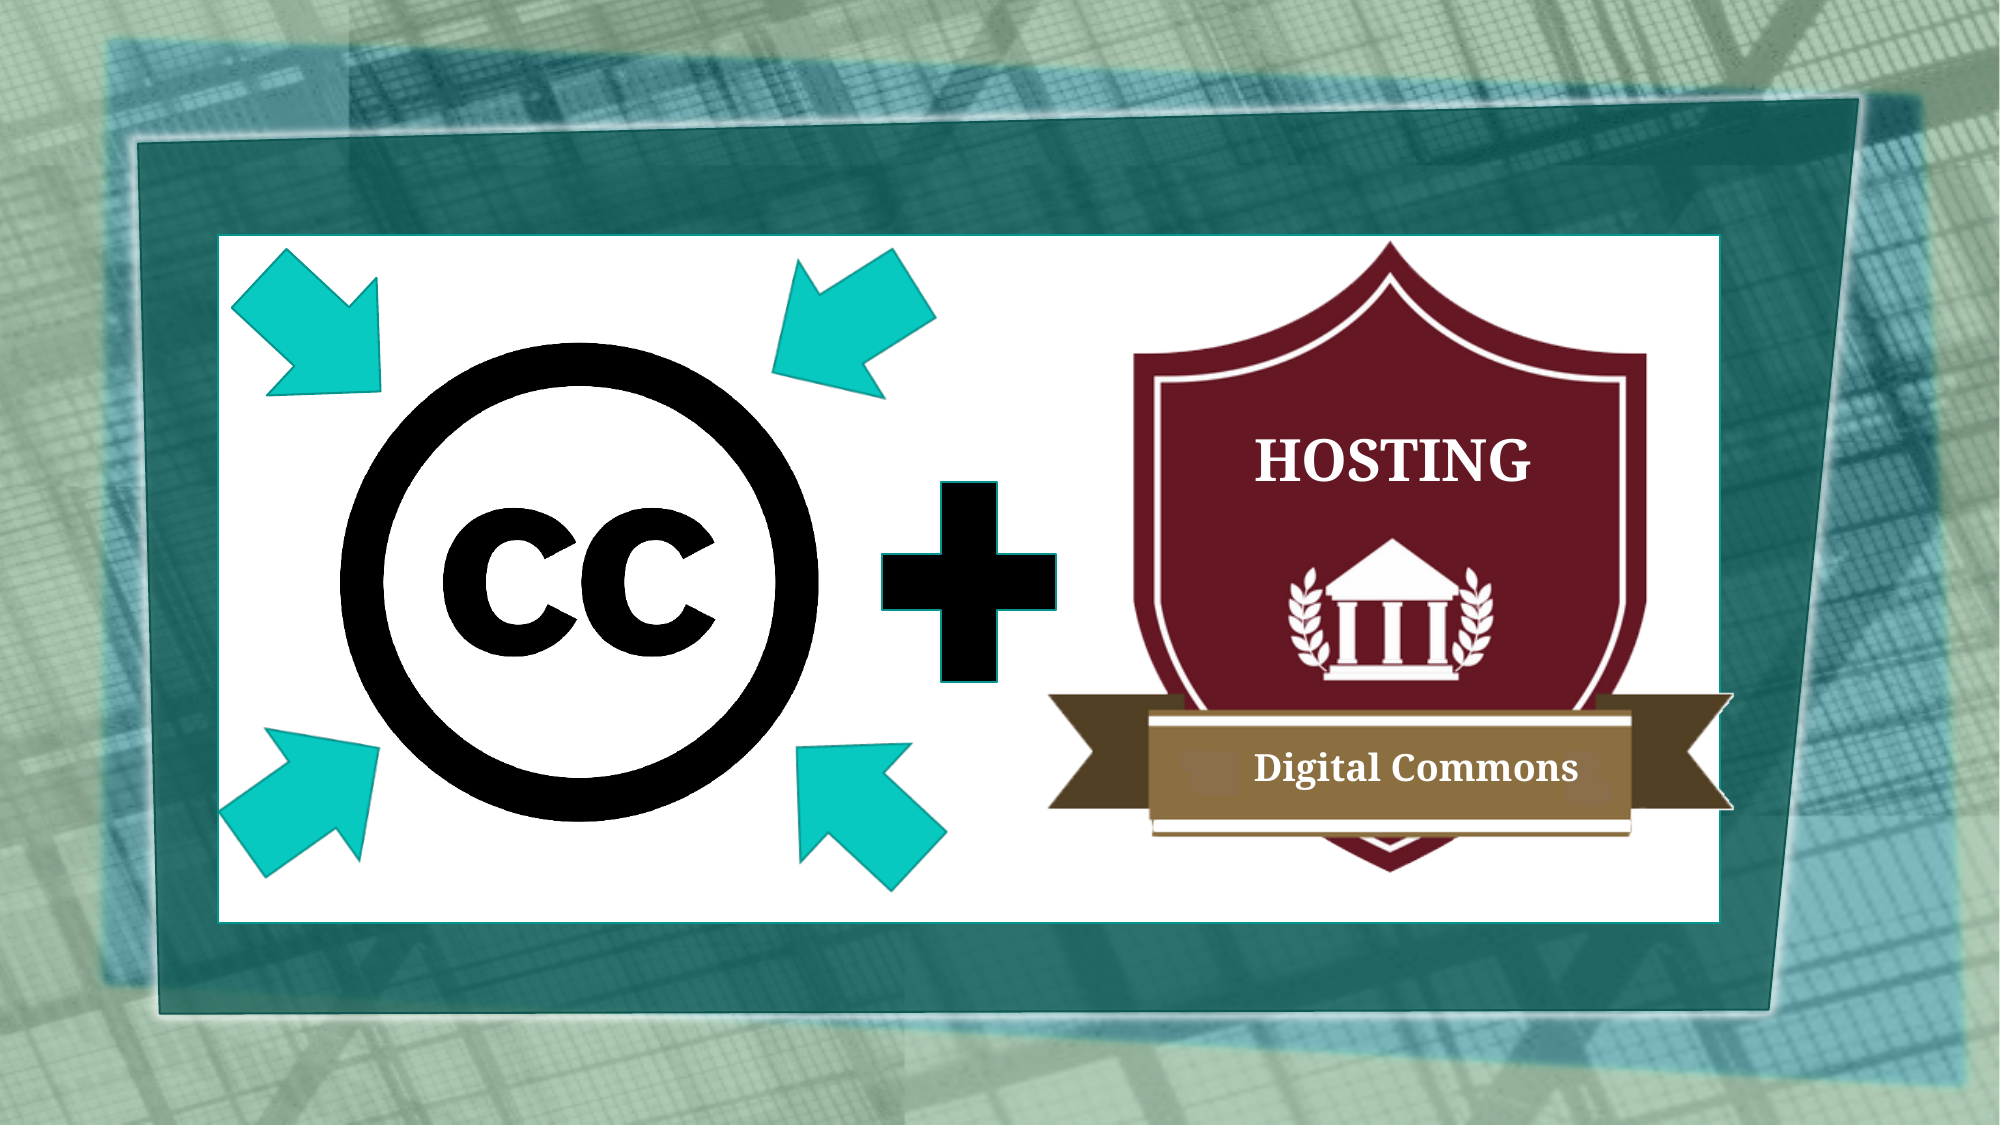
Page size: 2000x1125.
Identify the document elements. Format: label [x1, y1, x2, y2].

picture [0, 0, 2000, 1125]
text_box [881, 481, 999, 683]
text_box [230, 248, 380, 397]
text_box [217, 234, 999, 924]
